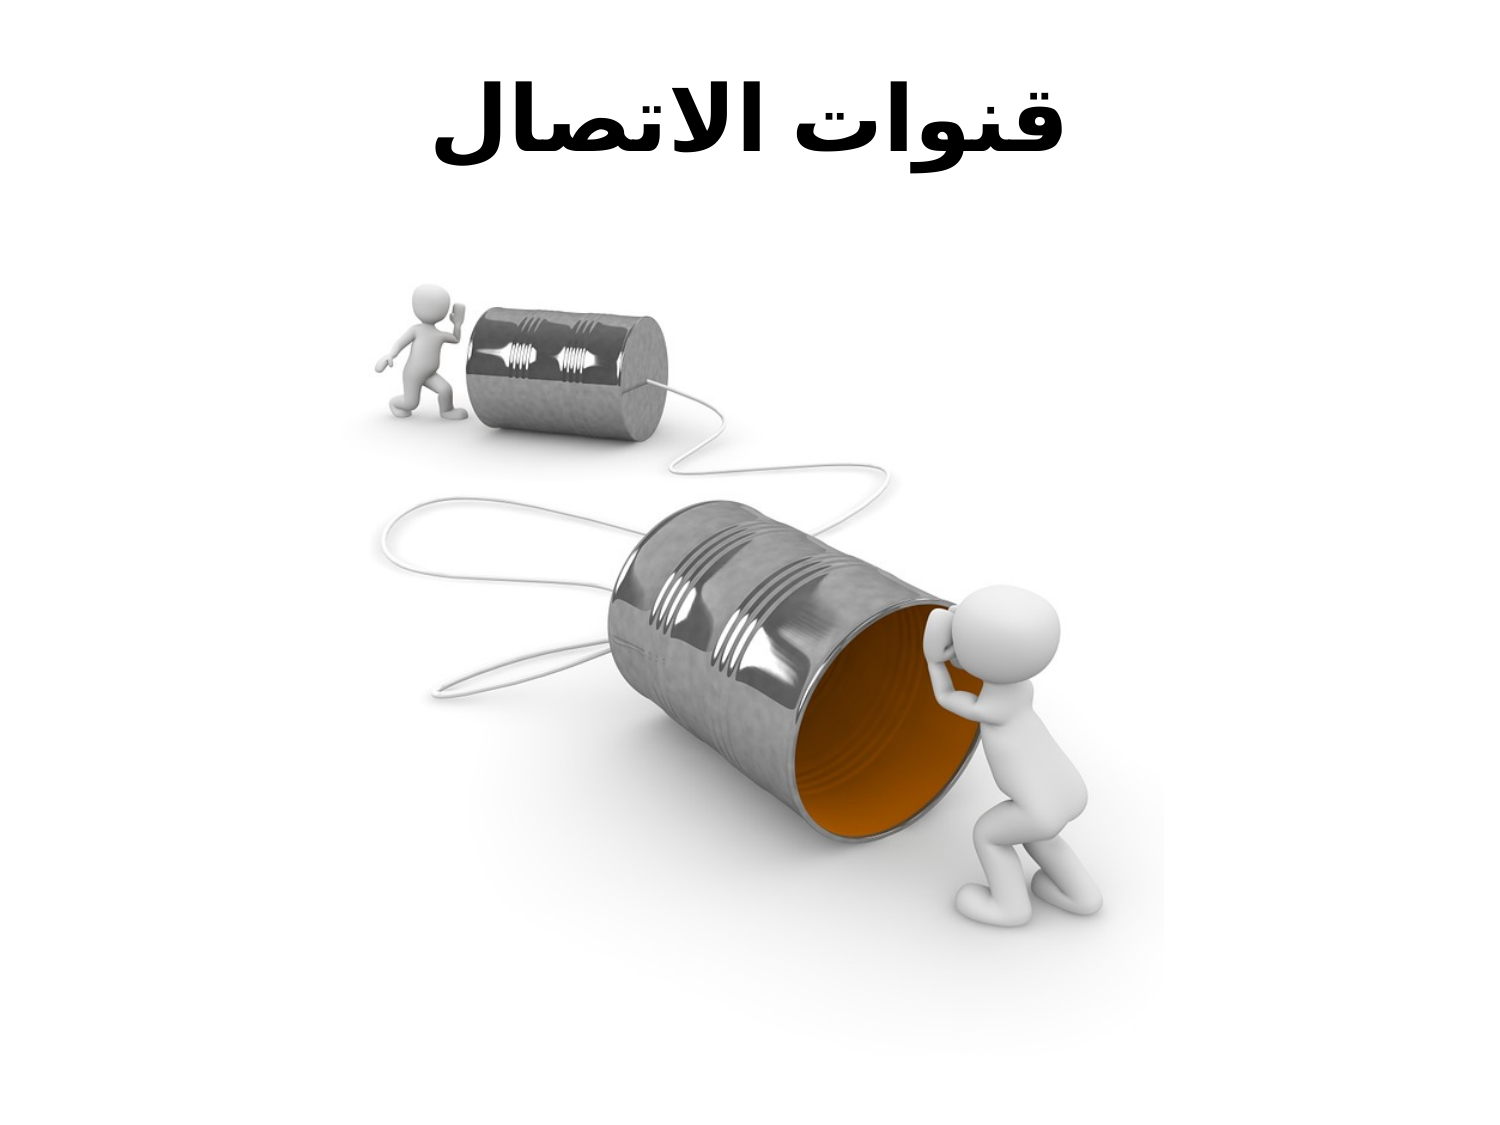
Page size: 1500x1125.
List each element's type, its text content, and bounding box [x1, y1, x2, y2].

title قنوات الاتصال [75, 20, 1425, 209]
picture [302, 196, 1164, 1057]
